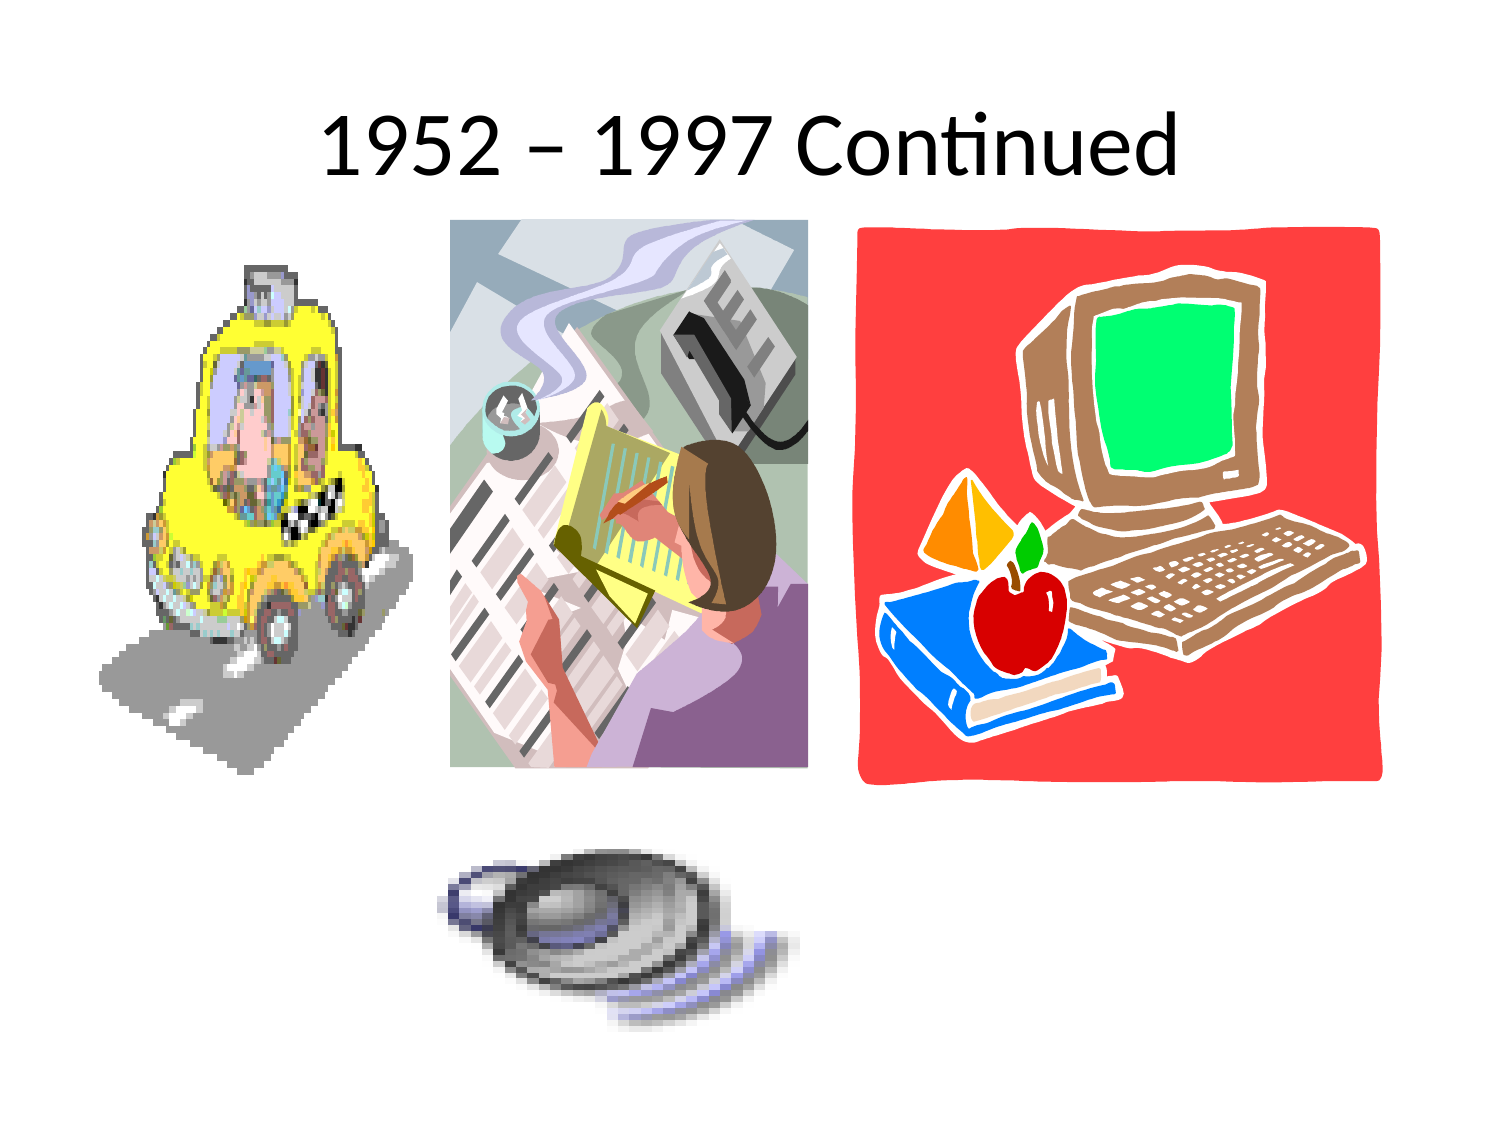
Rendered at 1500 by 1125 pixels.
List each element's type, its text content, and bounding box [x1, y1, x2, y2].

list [99, 224, 413, 776]
picture [449, 212, 813, 776]
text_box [437, 849, 801, 1038]
picture [849, 224, 1388, 788]
title 1952 – 1997 Continued [75, 45, 1425, 233]
